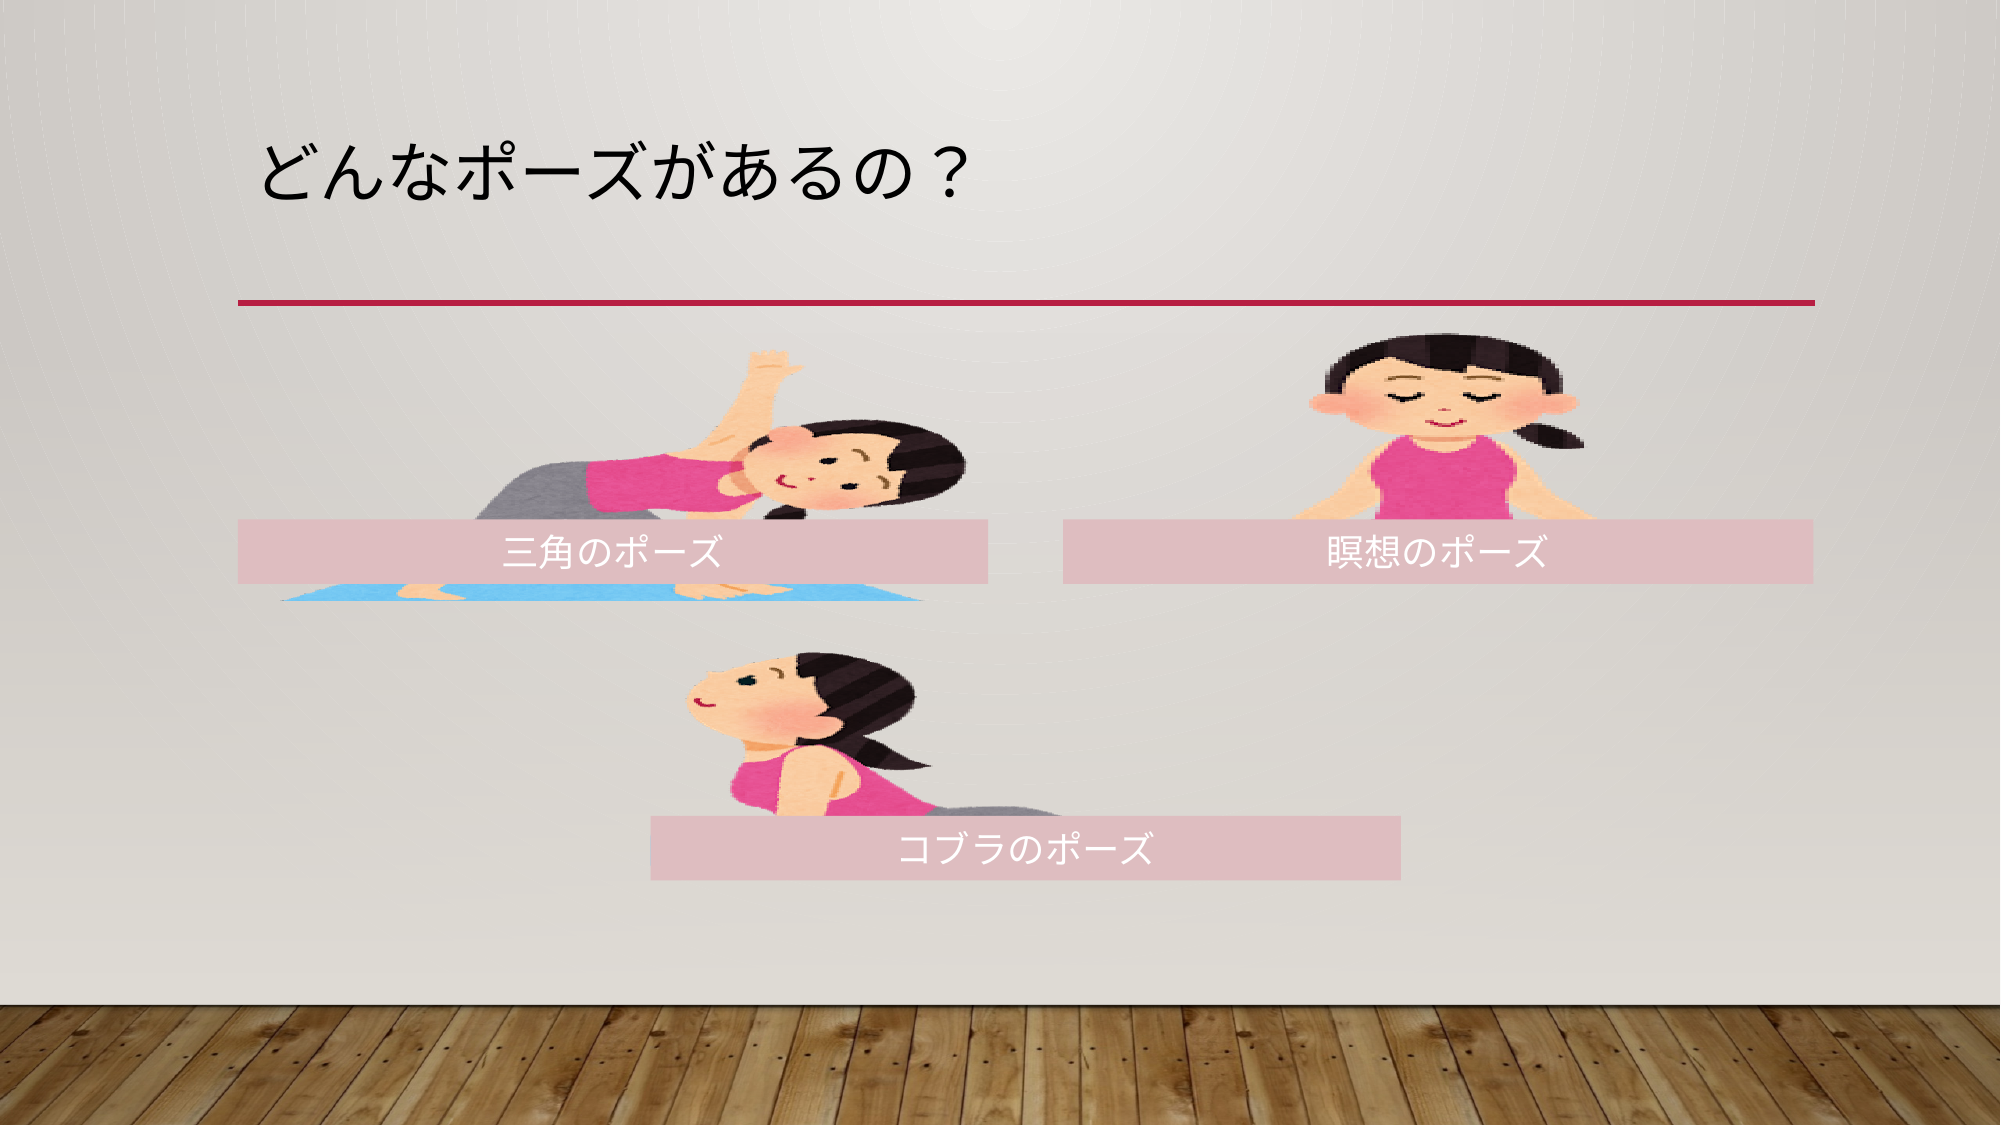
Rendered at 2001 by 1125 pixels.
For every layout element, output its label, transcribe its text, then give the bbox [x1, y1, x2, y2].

title どんなポーズがあるの？ [238, 131, 1814, 305]
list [237, 330, 1814, 897]
picture [0, 1005, 2000, 1125]
